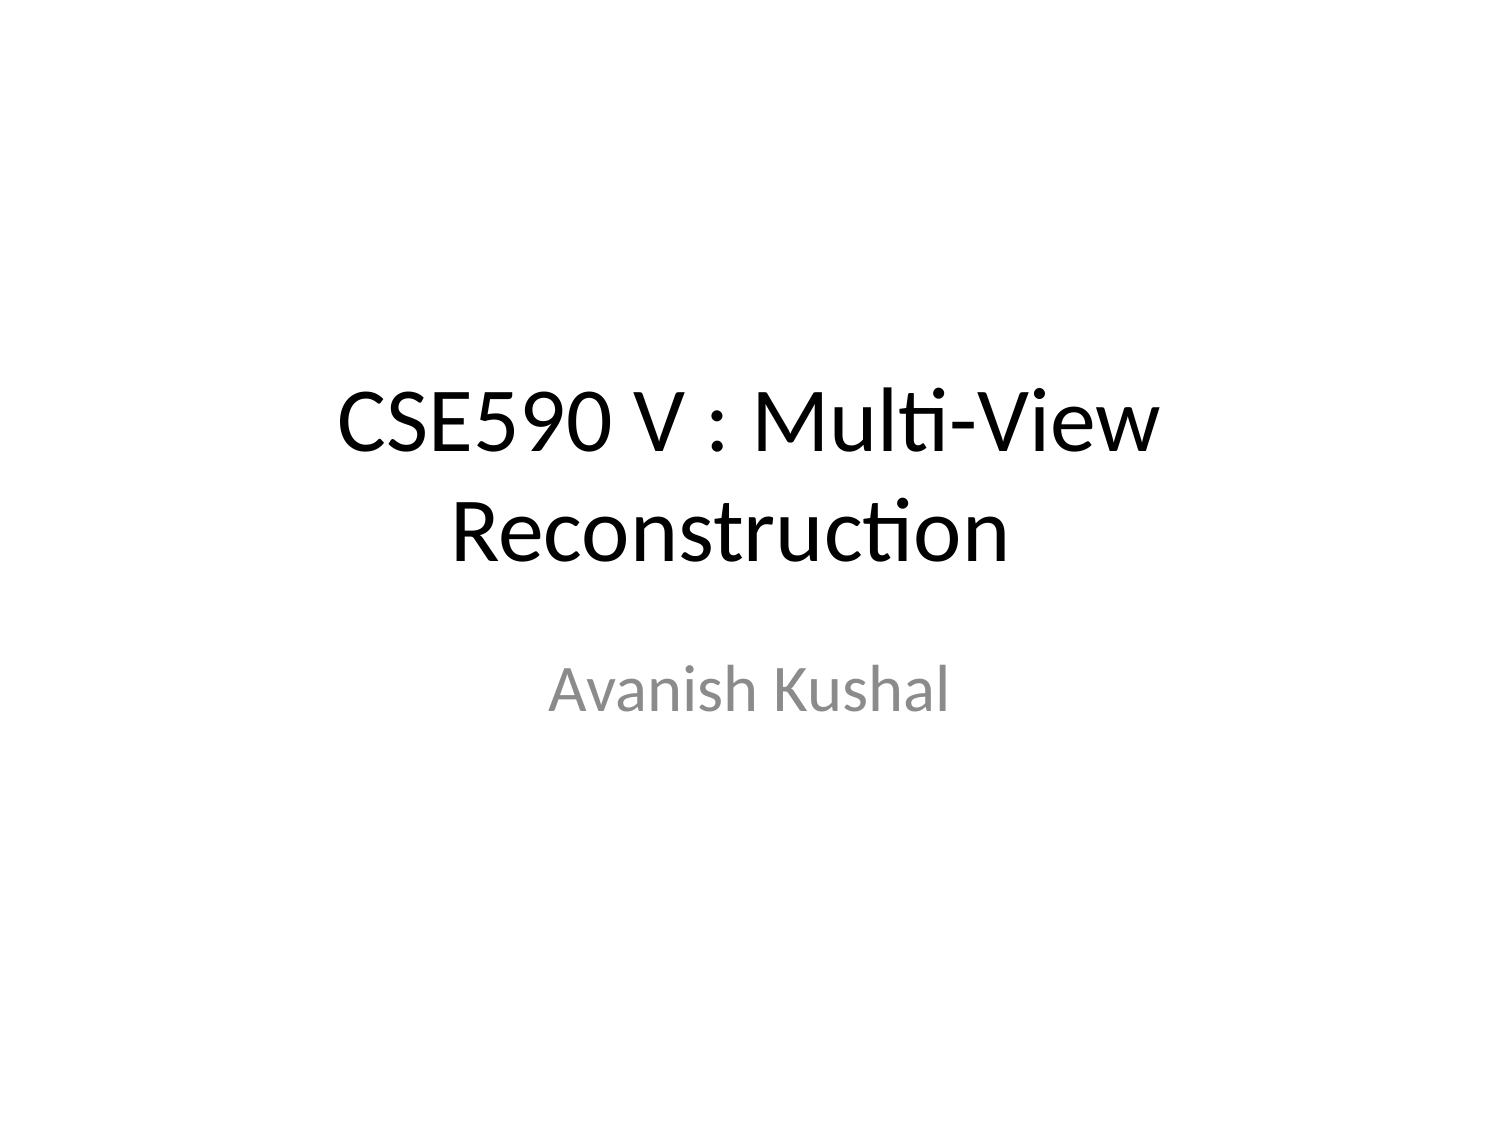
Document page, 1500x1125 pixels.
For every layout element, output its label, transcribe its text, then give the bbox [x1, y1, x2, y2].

title CSE590 V : Multi-View Reconstruction [112, 349, 1388, 591]
subtitle Avanish Kushal [225, 637, 1275, 925]
